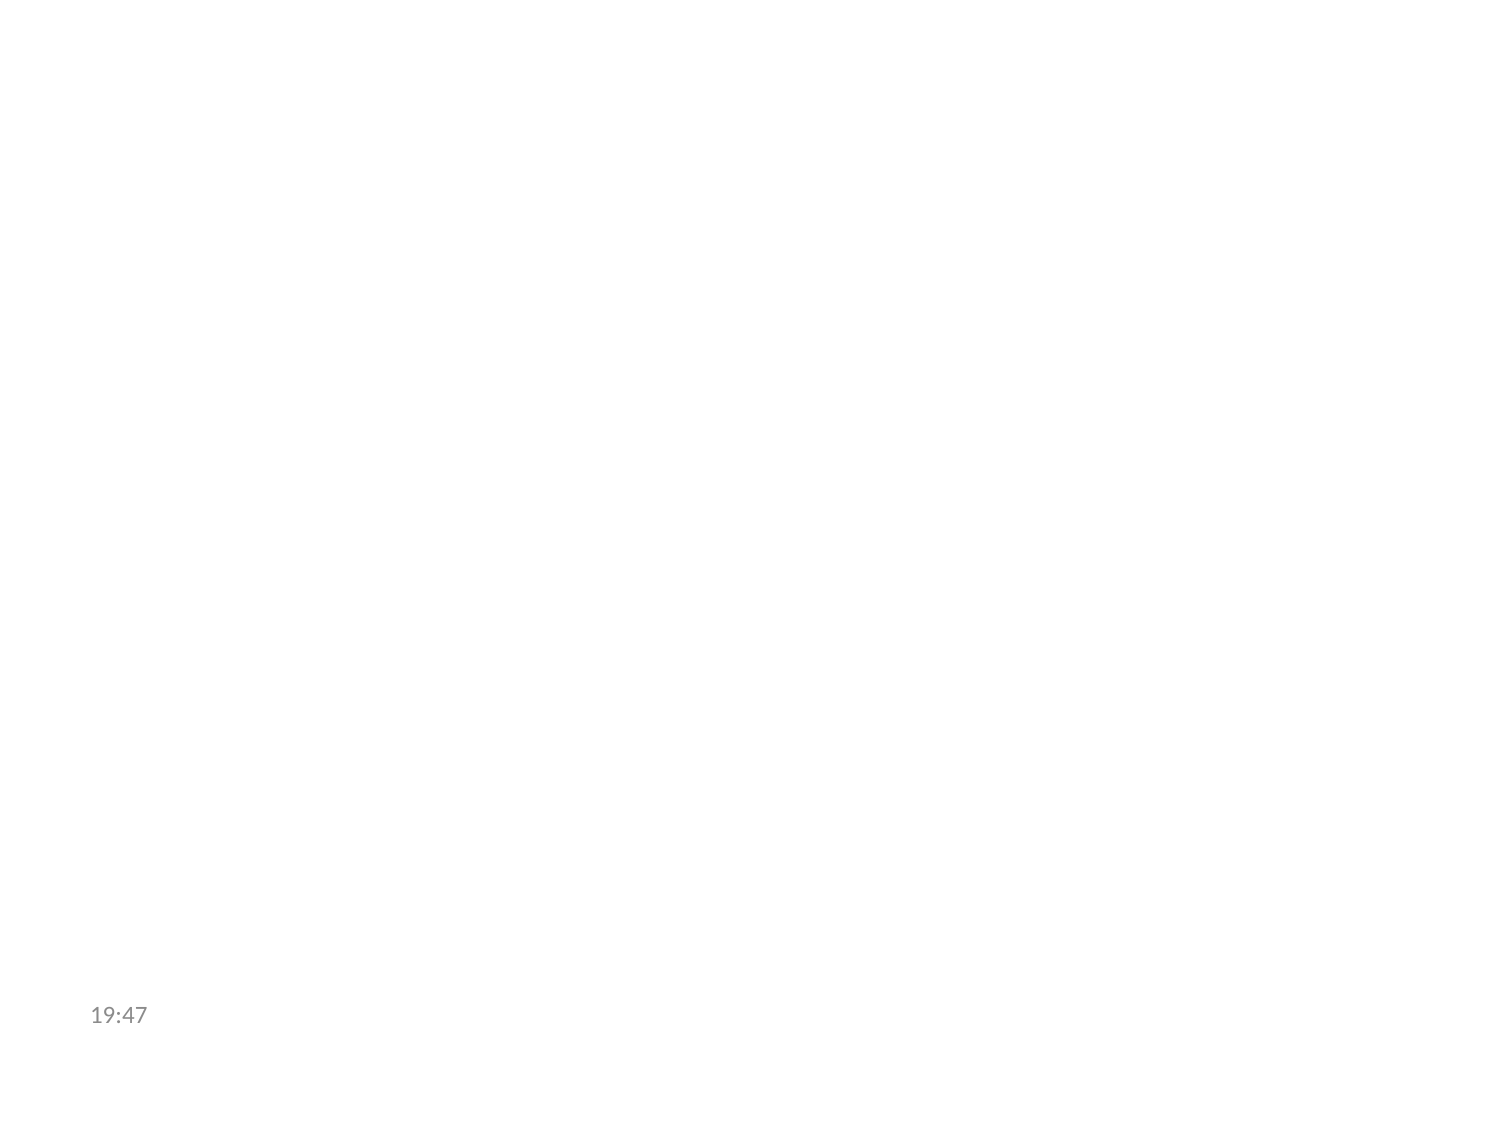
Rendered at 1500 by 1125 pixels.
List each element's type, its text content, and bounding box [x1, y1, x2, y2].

text_box 15:35 [75, 983, 425, 1044]
